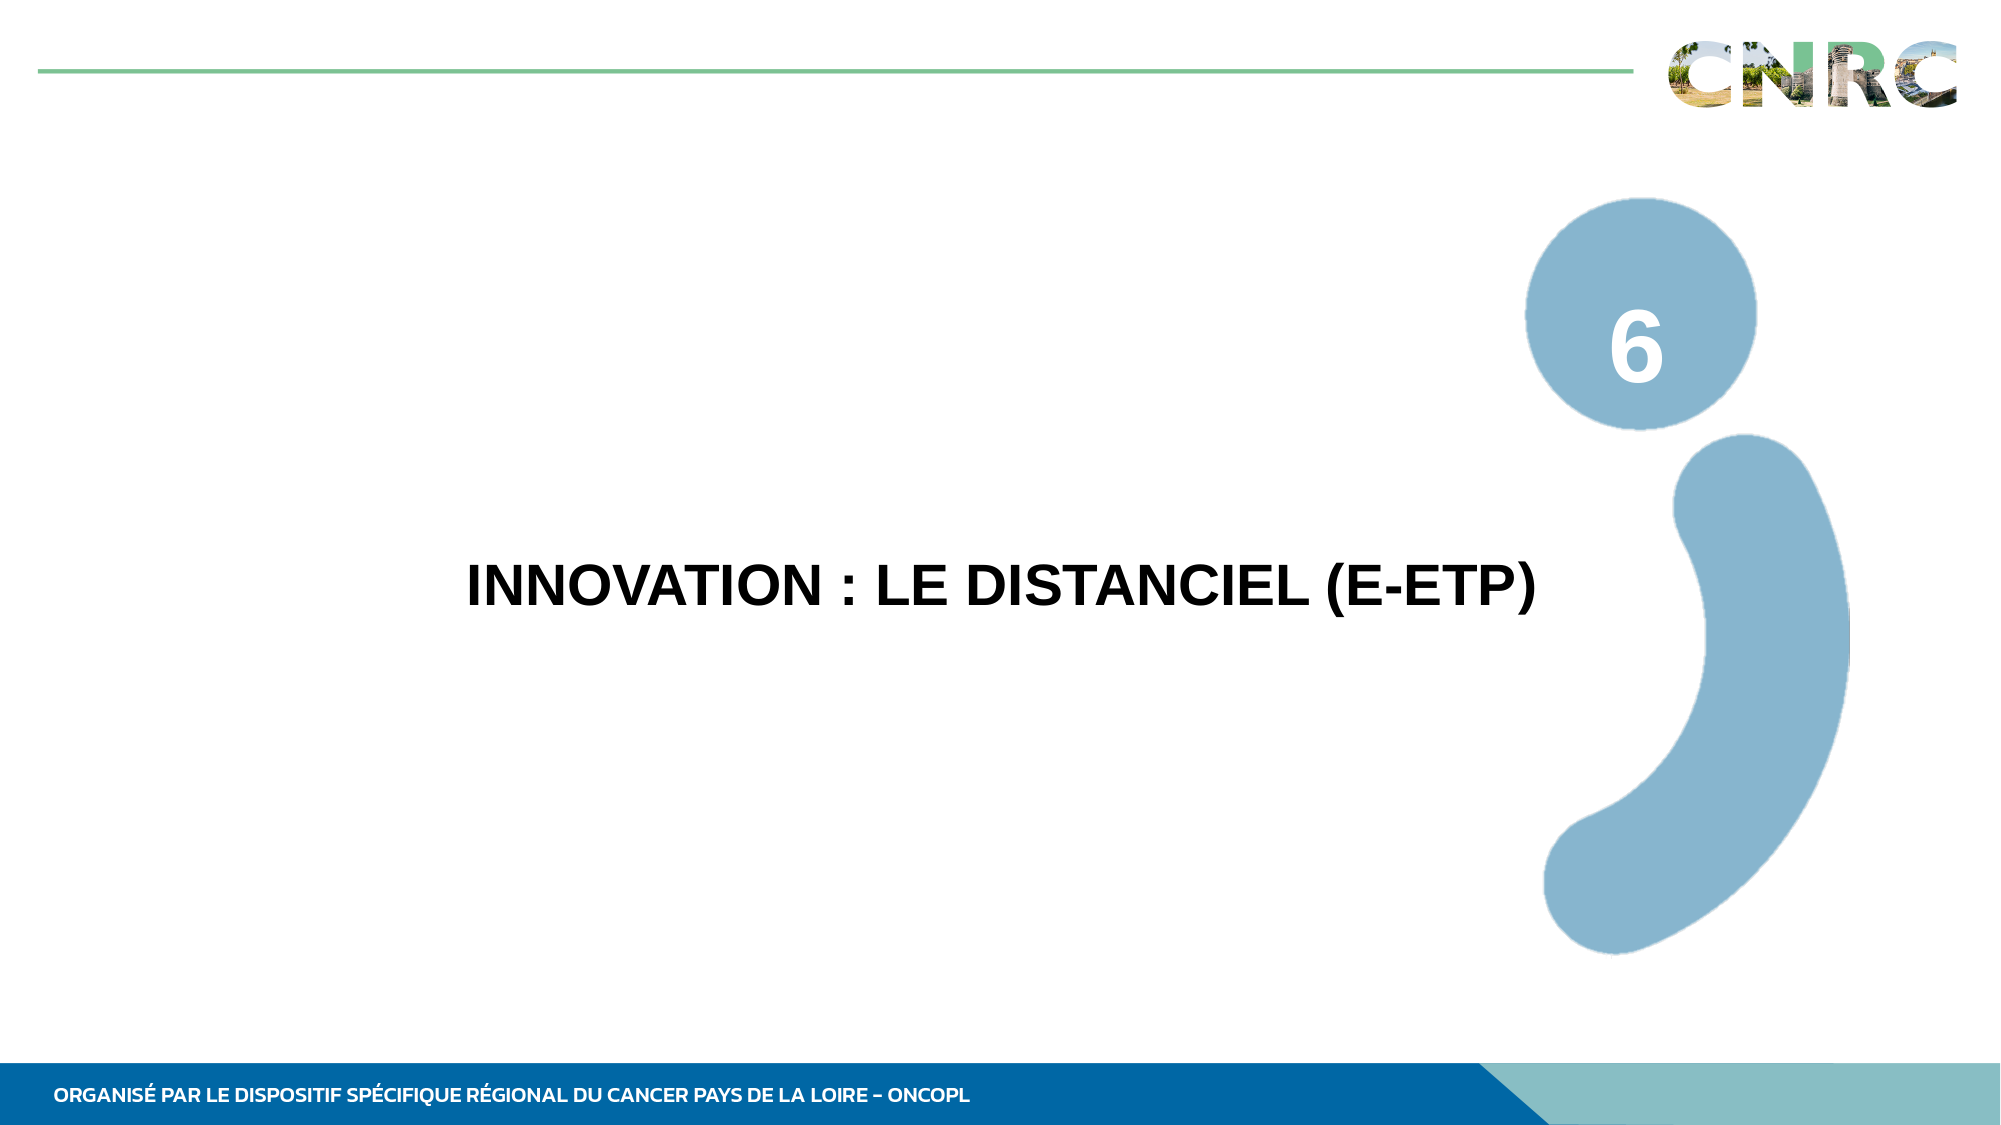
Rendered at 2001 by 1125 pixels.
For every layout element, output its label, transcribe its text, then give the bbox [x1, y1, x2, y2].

list Innovation : le distanciel (e-ETP) [272, 544, 1553, 969]
picture [0, 0, 2001, 1125]
list 6 [1567, 285, 1708, 414]
